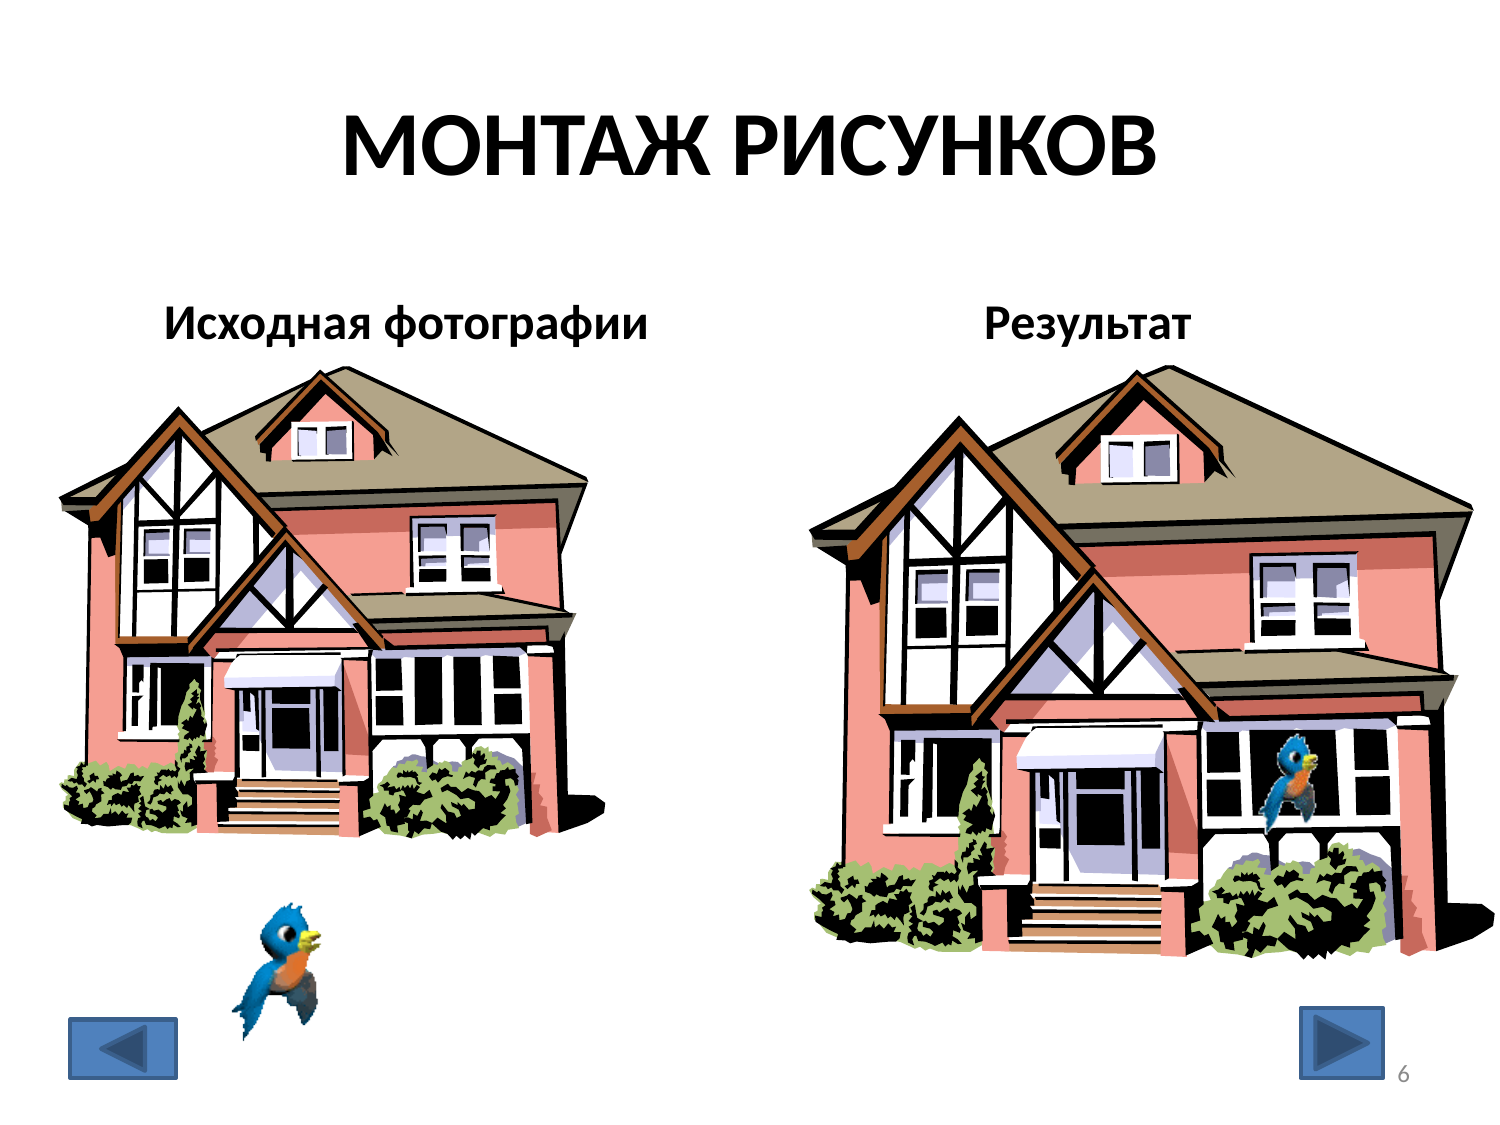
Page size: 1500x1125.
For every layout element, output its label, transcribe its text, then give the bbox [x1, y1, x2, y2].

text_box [58, 363, 610, 845]
text_box [68, 1017, 178, 1080]
picture [1206, 726, 1341, 843]
title МОНТАЖ РИСУНКОВ [75, 45, 1425, 233]
picture [152, 890, 356, 1054]
text_box [1299, 1006, 1385, 1080]
list Исходная фотографии [75, 251, 738, 357]
slide_number 6 [1074, 1042, 1425, 1103]
list Результат [761, 251, 1425, 357]
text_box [808, 361, 1500, 965]
